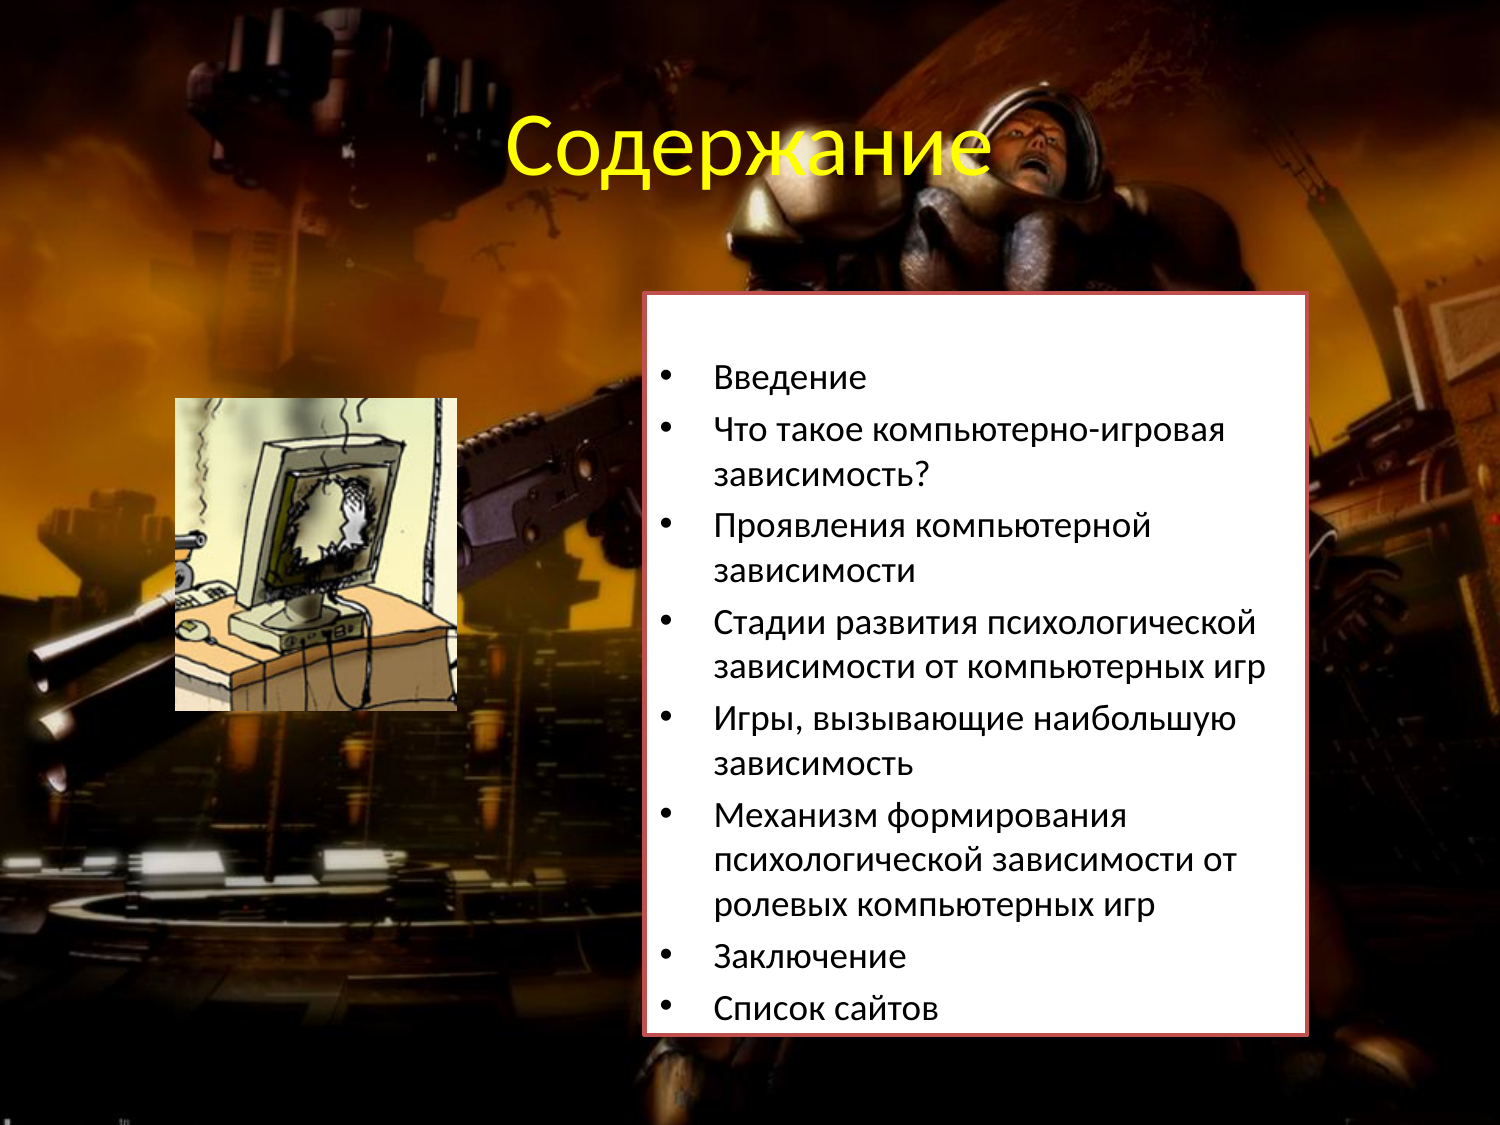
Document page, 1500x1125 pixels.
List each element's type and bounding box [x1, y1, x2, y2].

list [175, 398, 458, 712]
picture [0, 0, 1500, 1125]
